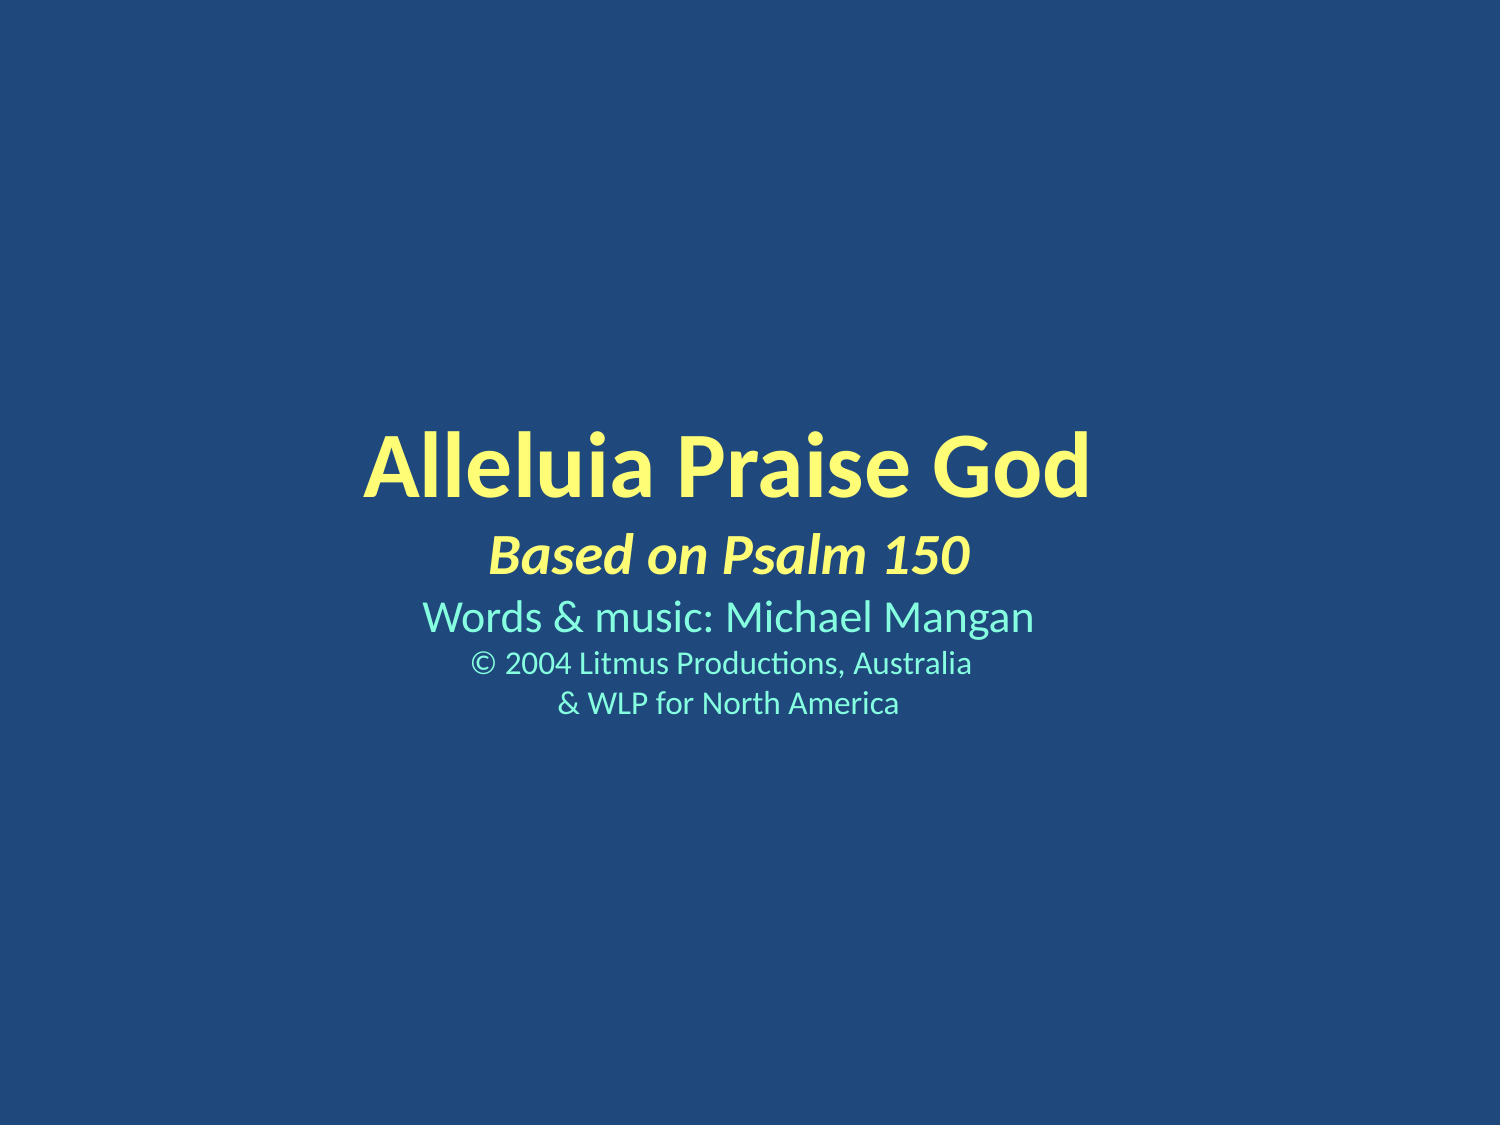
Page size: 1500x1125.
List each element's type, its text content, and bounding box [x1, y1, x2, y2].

text_box Alleluia Praise God Based on Psalm 150 Words & music: Michael Mangan © 2004 Litmus Productions, Australia & WLP for North America [41, 403, 1417, 722]
